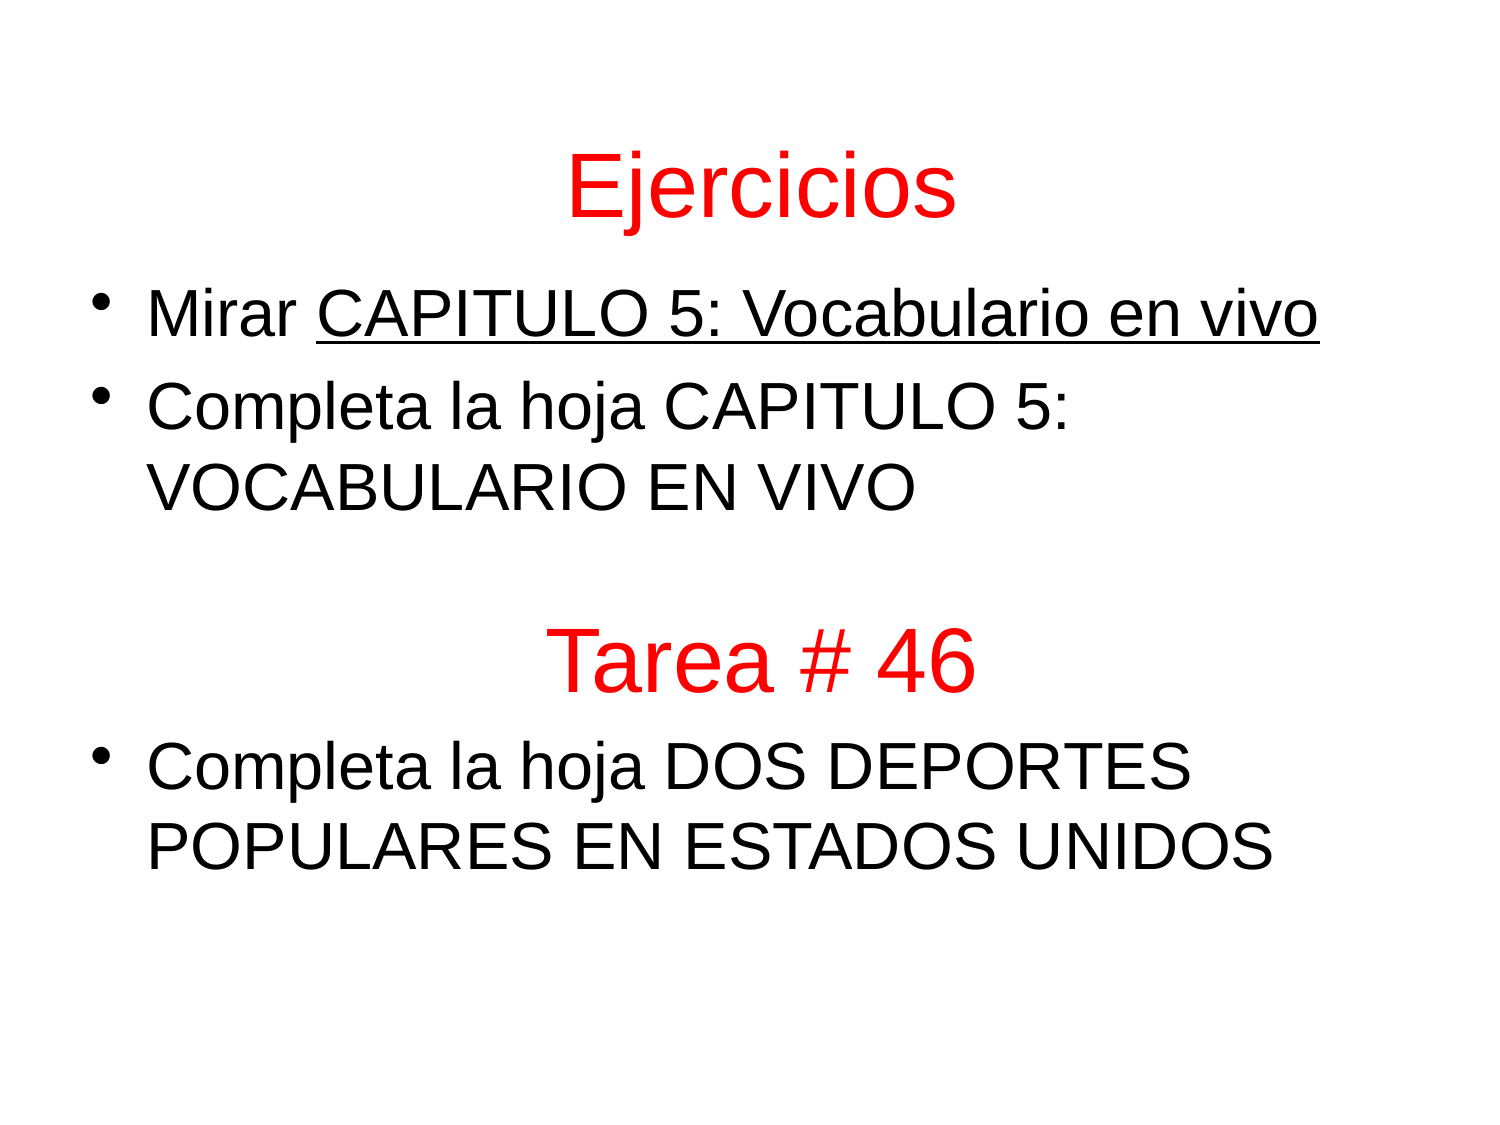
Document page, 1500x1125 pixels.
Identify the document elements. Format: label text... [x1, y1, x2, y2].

text_box Ejercicios [87, 87, 1438, 275]
text_box Tarea # 46 [87, 562, 1438, 750]
list Mirar CAPITULO 5: Vocabulario en vivo Completa la hoja CAPITULO 5: VOCABULARIO EN VIVO Completa la hoja DOS DEPORTES POPULARES EN ESTADOS UNIDOS [75, 262, 1425, 1005]
